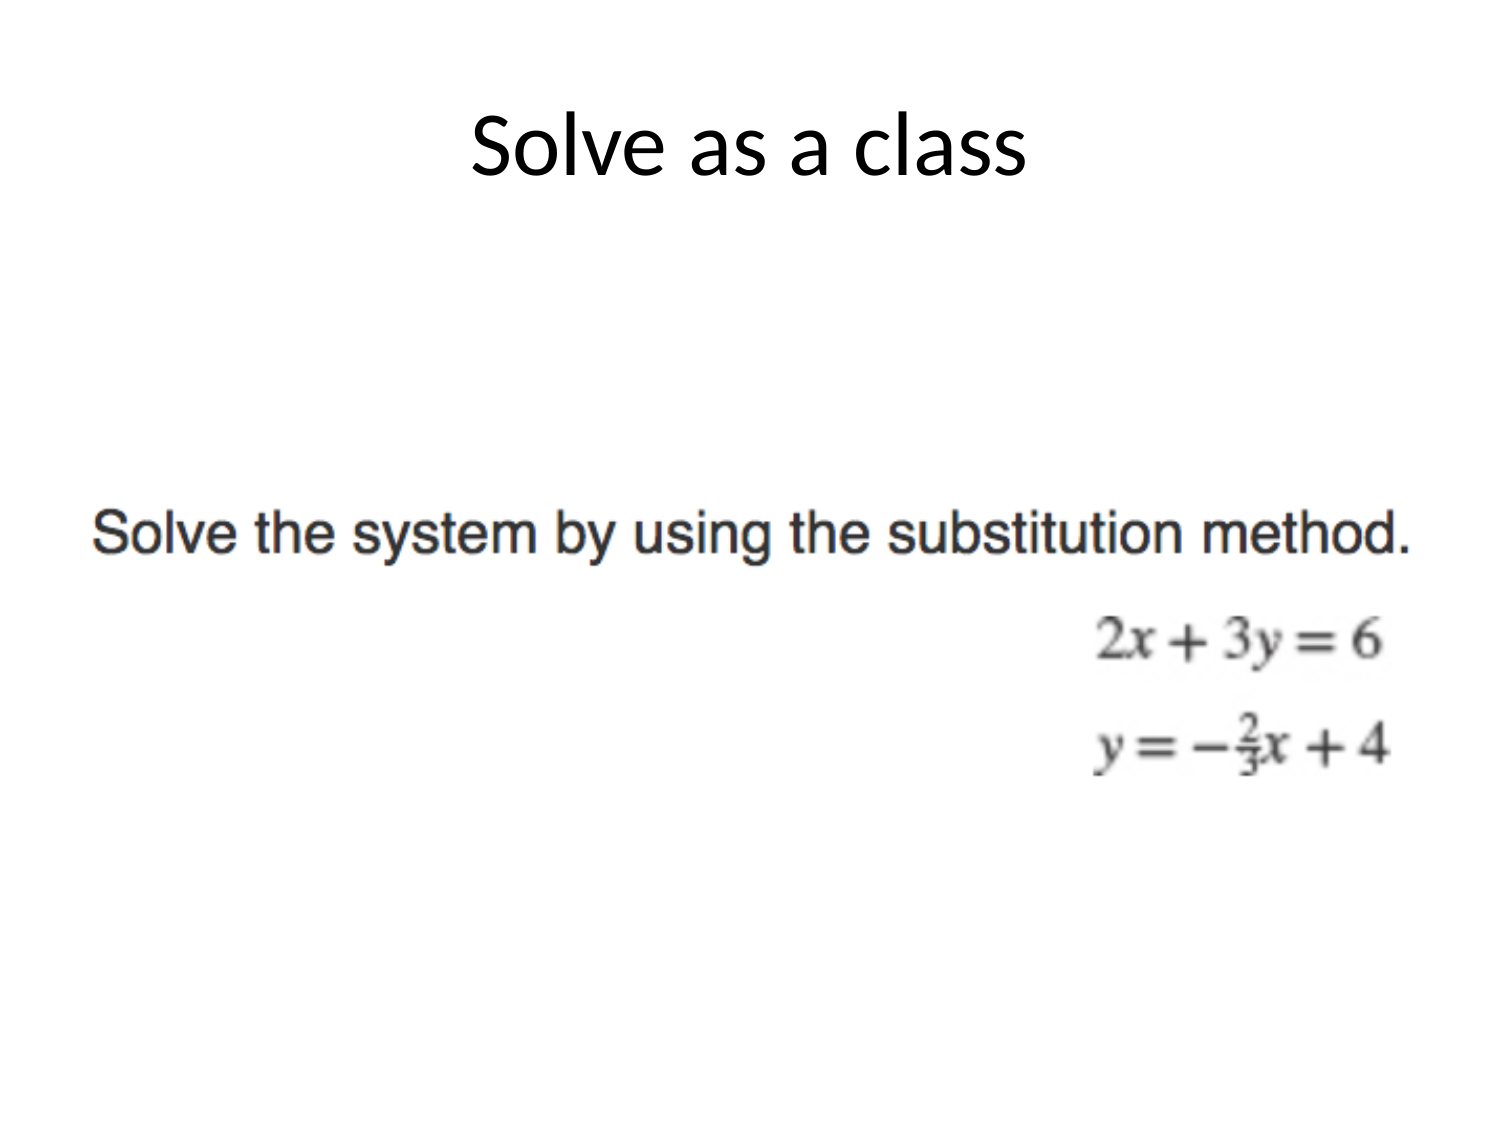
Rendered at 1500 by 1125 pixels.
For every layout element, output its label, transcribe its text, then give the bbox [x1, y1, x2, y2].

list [74, 262, 1426, 1006]
title Solve as a class [75, 45, 1425, 233]
